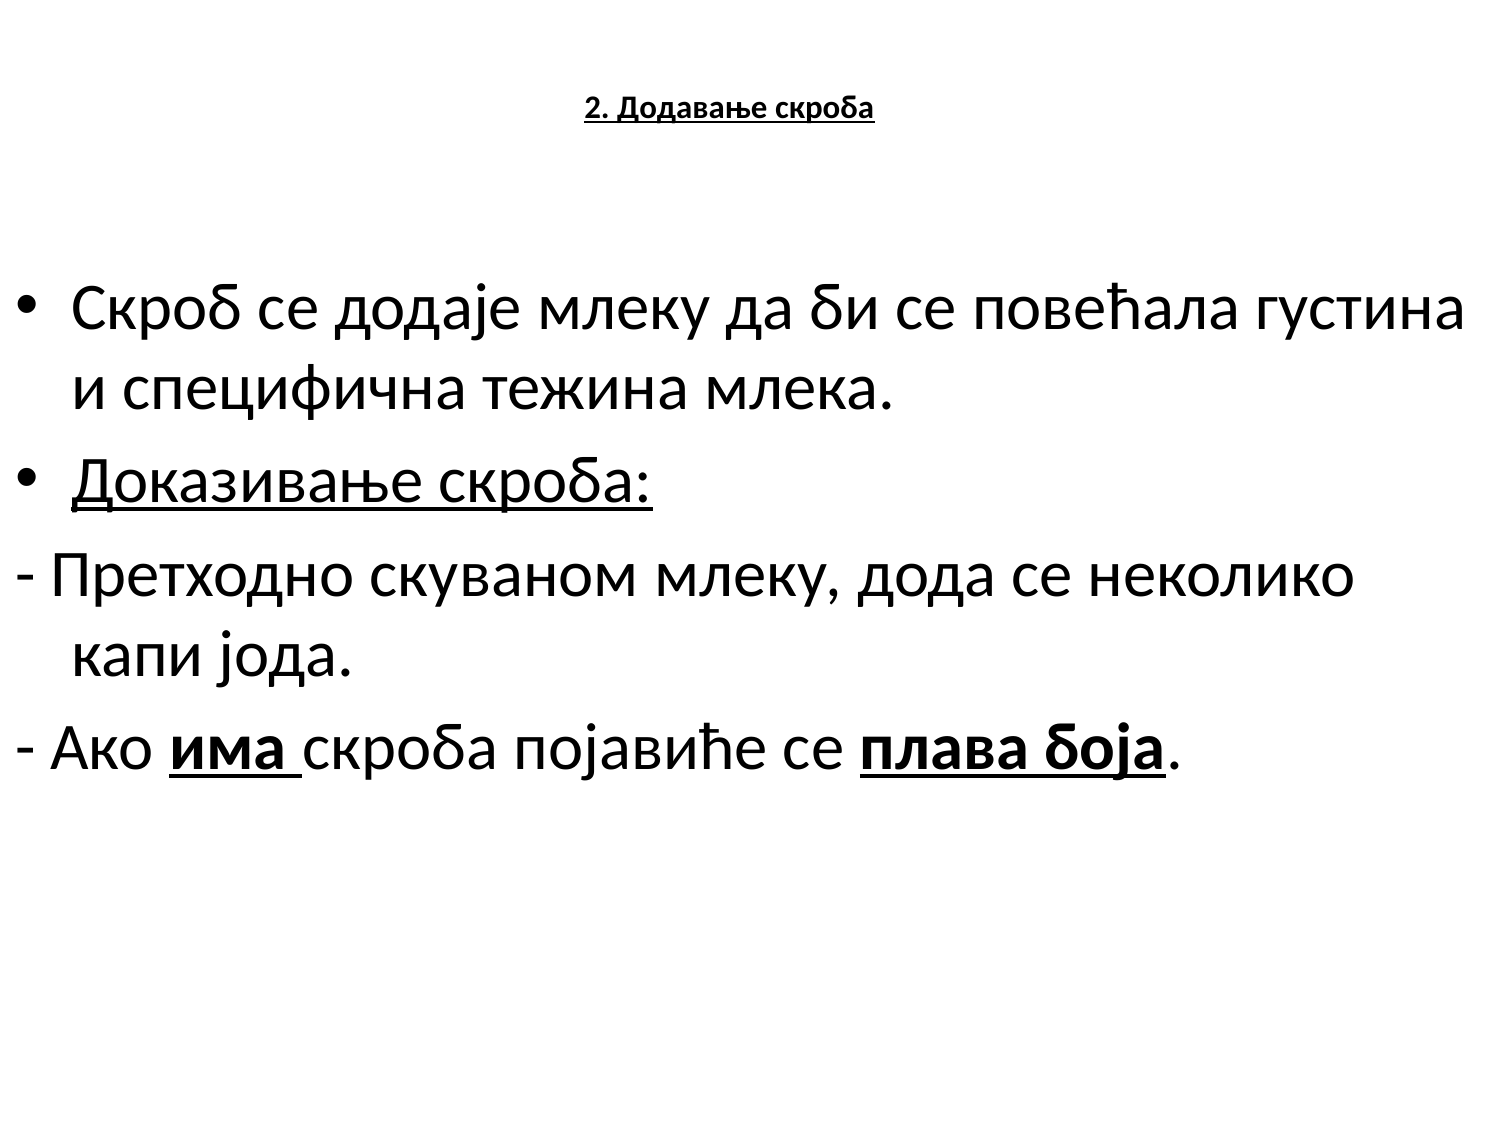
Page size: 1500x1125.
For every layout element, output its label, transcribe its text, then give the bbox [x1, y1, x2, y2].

title 2. Додавање скроба [0, 78, 1459, 173]
list Скроб се додаје млеку да би се повећала густина и специфична тежина млека. Доказивање скроба: - Претходно скуваном млеку, дода се неколико капи јода. - Ако има скроба појавиће се плава боја. [0, 255, 1500, 1125]
